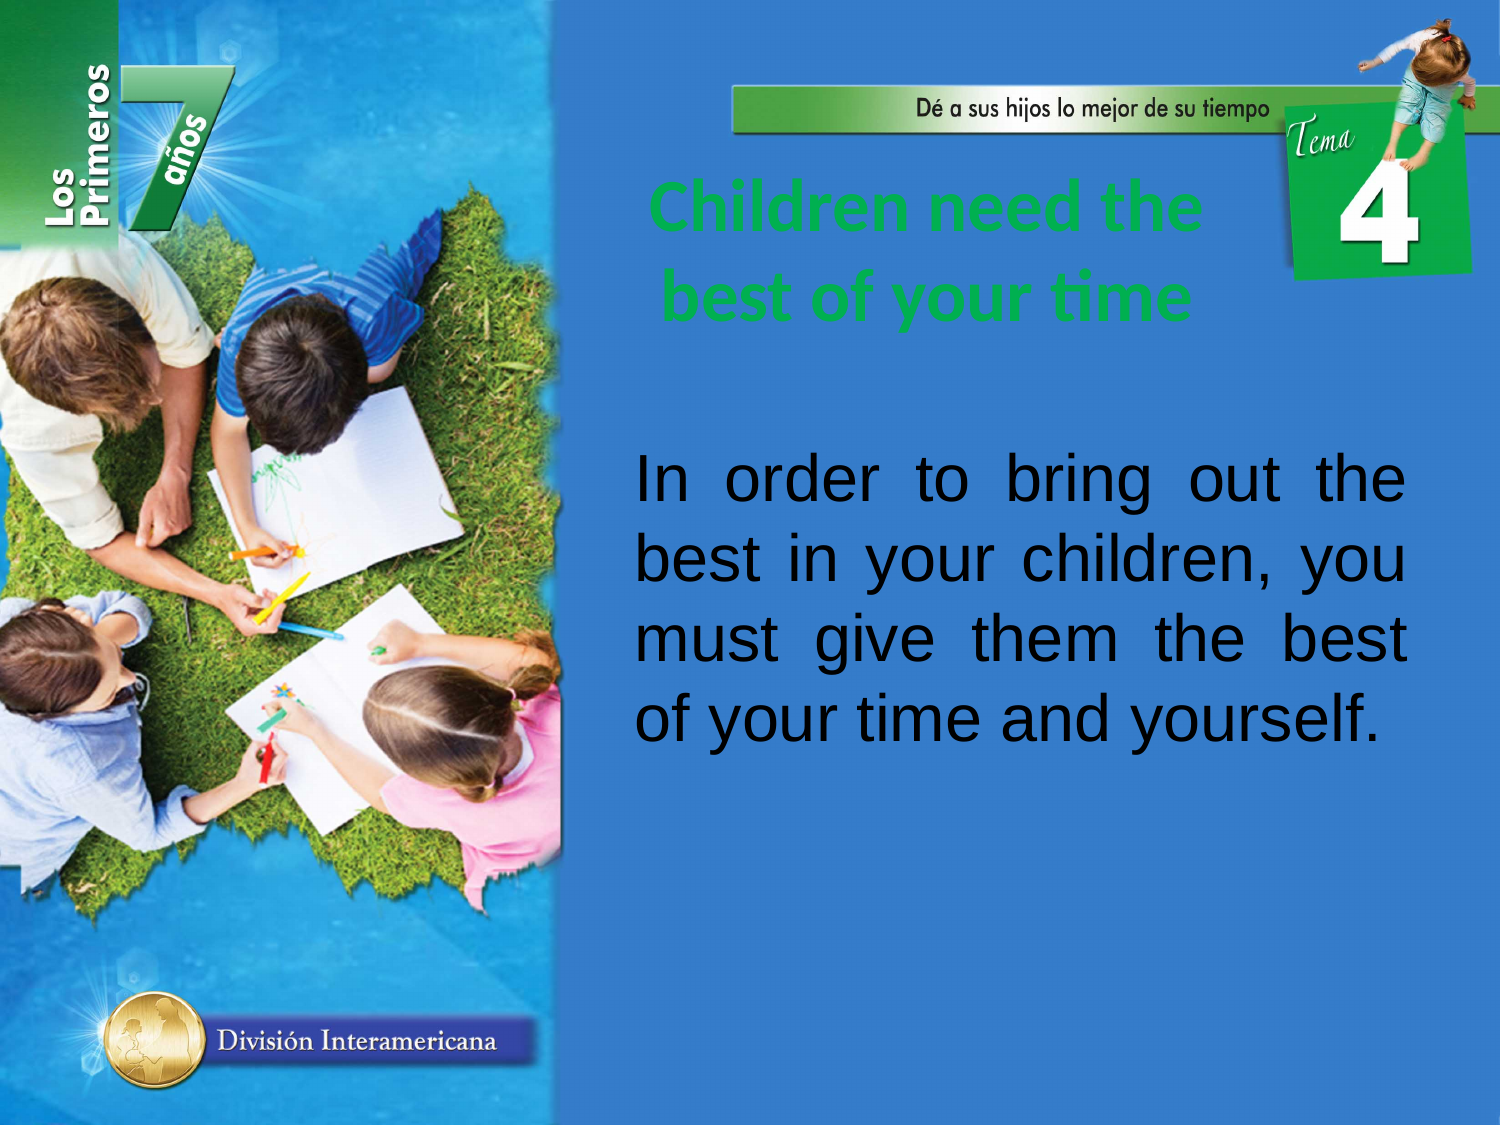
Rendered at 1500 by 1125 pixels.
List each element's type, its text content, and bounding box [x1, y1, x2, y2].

picture [0, 0, 1500, 1125]
text_box Children need the best of your time [572, 148, 1282, 344]
text_box In order to bring out the best in your children, you must give them the best of your time and yourself. [620, 427, 1424, 762]
